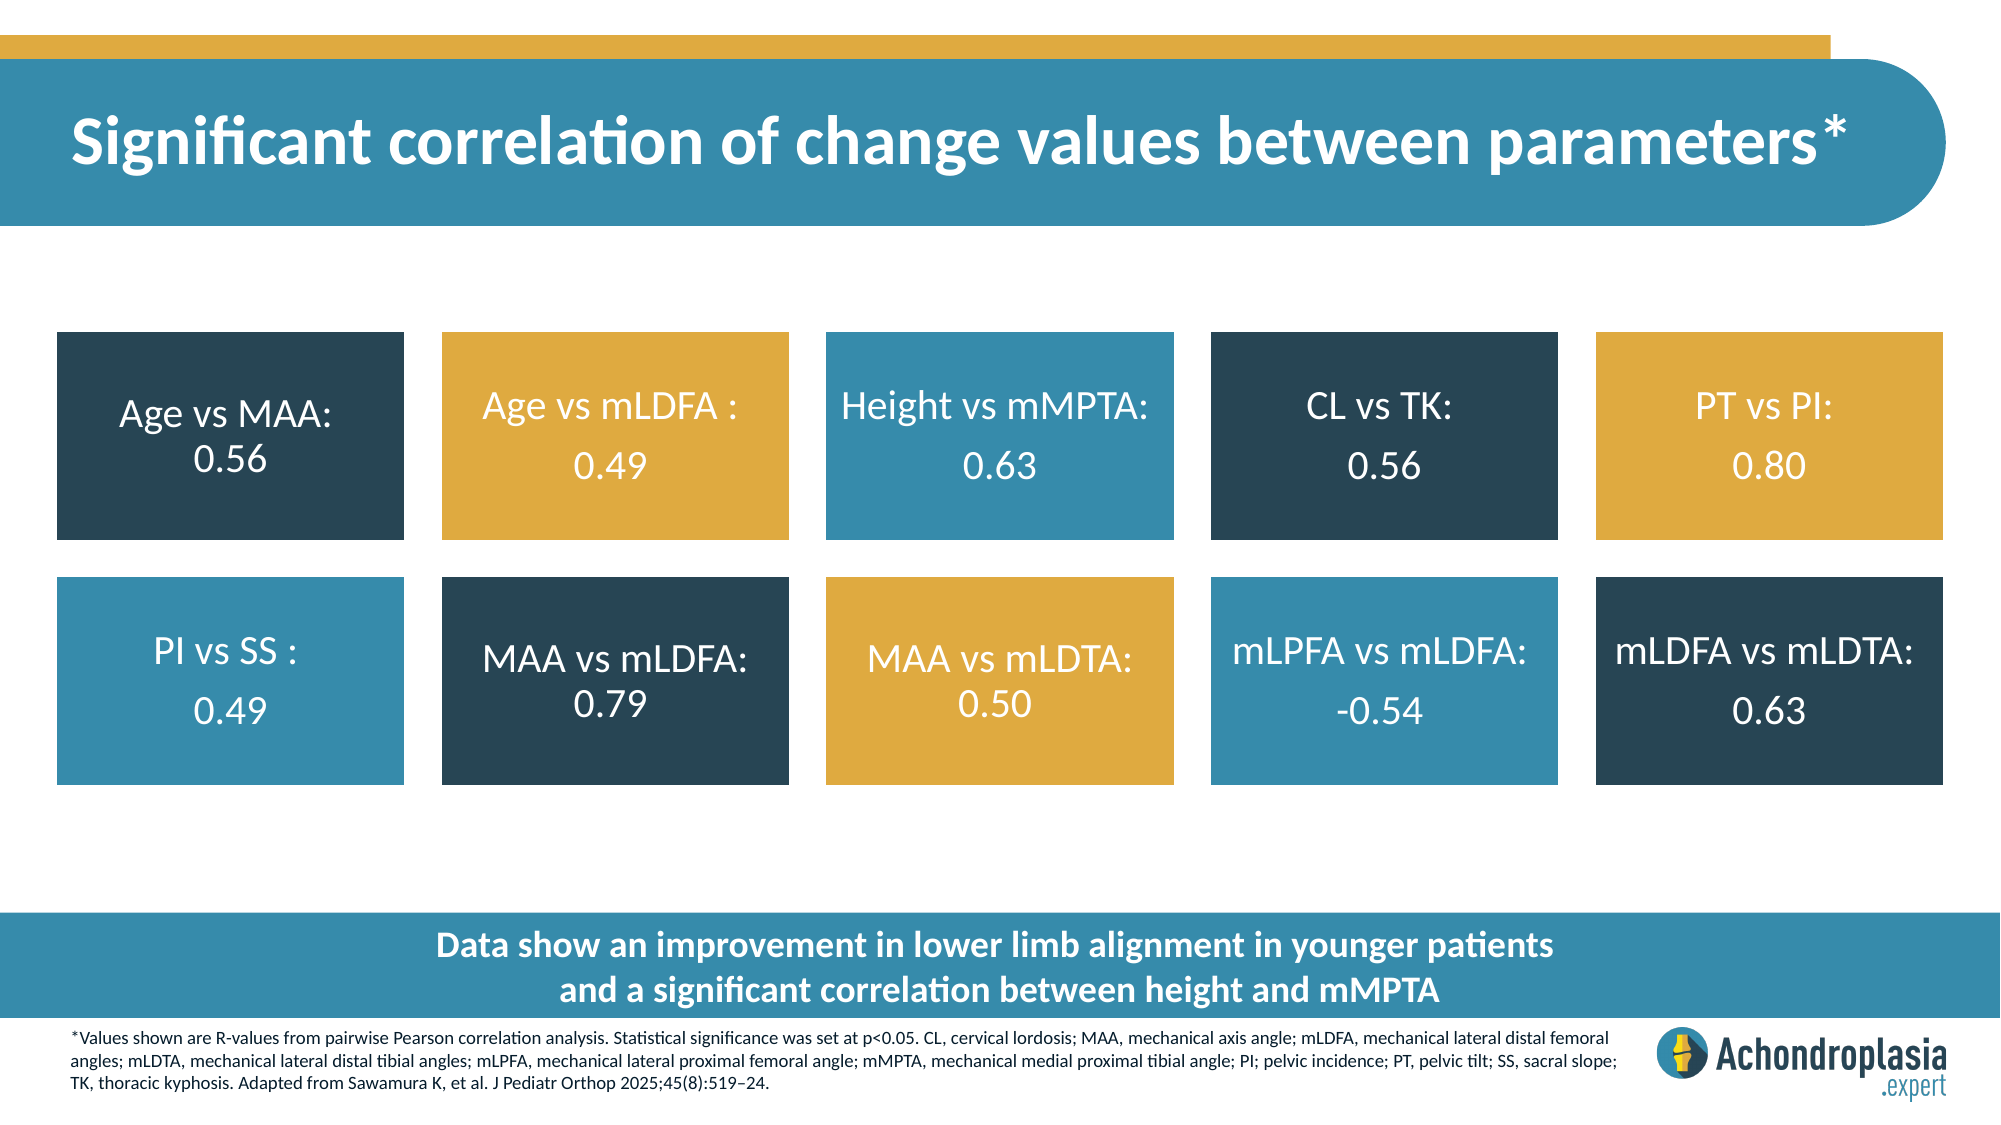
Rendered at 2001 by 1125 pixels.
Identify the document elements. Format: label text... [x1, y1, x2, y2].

title Significant correlation of change values between parameters* [56, 59, 1888, 225]
list Data show an improvement in lower limb alignment in younger patients and a significant correlation between height and mMPTA [0, 912, 2000, 1018]
footer *Values shown are R-values from pairwise Pearson correlation analysis. Statistical significance was set at p<0.05. CL, cervical lordosis; MAA, mechanical axis angle; mLDFA, mechanical lateral distal femoral angles; mLDTA, mechanical lateral distal tibial angles; mLPFA, mechanical lateral proximal femoral angle; mMPTA, mechanical medial proximal tibial angle; PI; pelvic incidence; PT, pelvic tilt; SS, sacral slope; TK, thoracic kyphosis. Adapted from Sawamura K, et al. J Pediatr Orthop 2025;45(8):519–24. [55, 1005, 1656, 1102]
picture [1656, 1027, 1947, 1102]
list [55, 237, 1945, 880]
